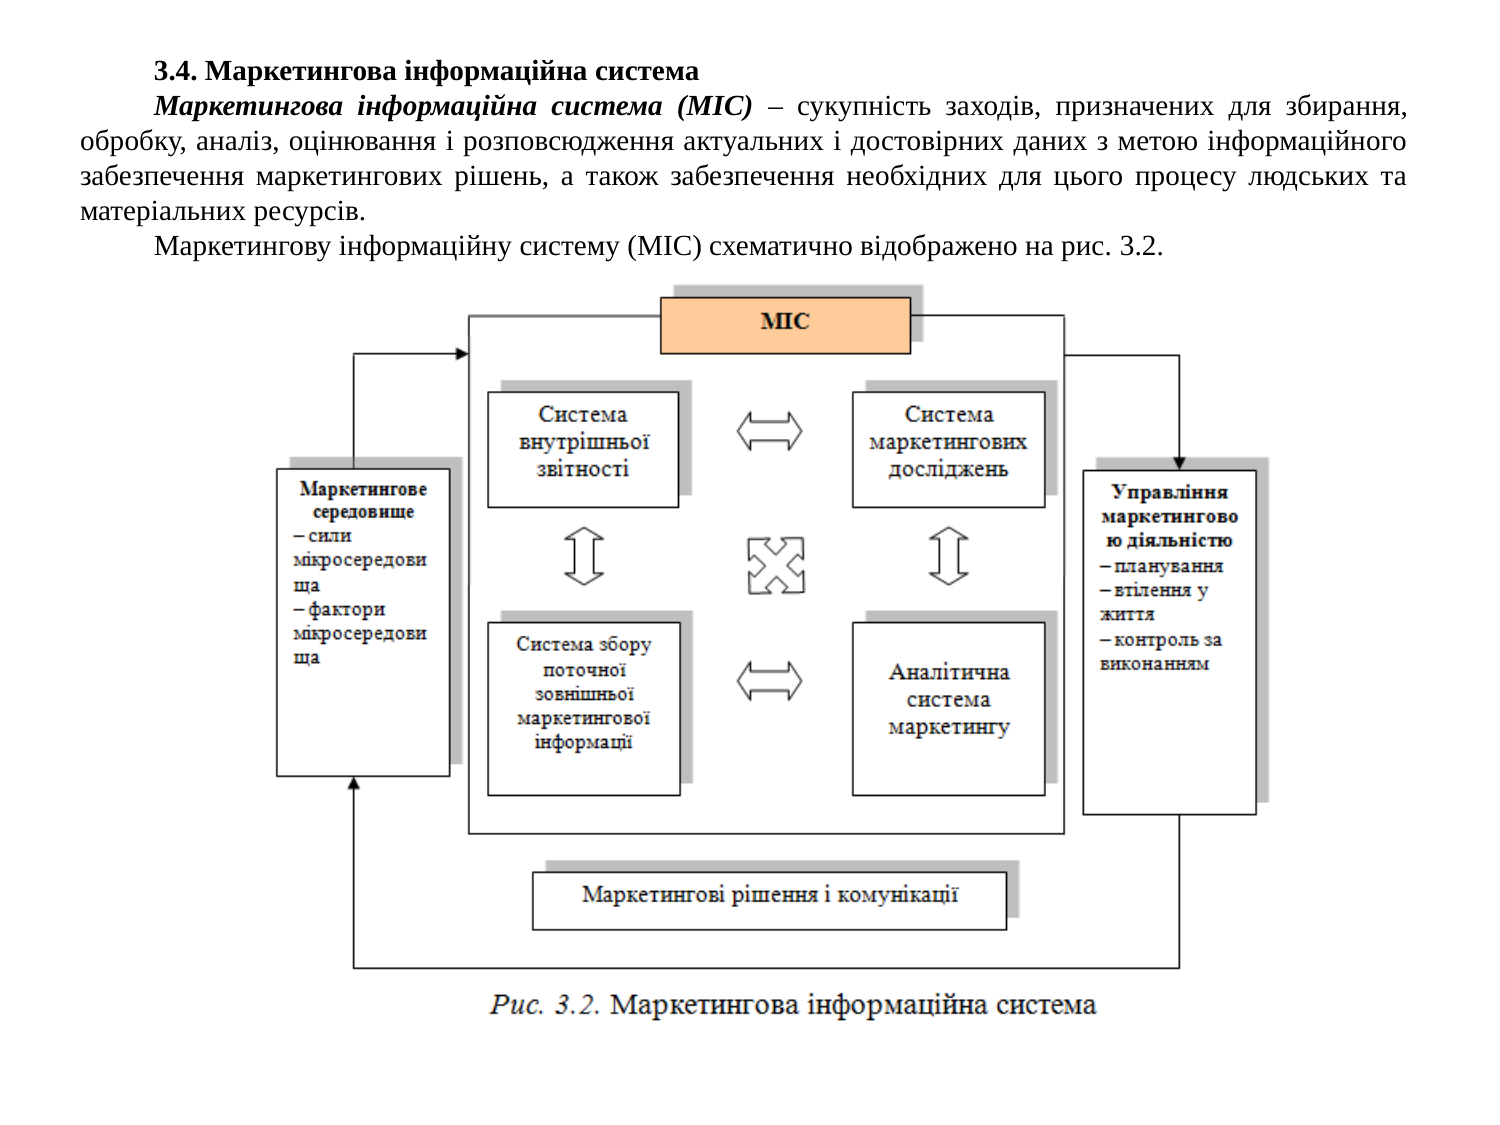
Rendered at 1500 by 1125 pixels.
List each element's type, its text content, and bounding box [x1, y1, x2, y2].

text_box 3.4. Маркетингова інформаційна система Маркетингова інформаційна система (МІС) – сукупність заходів, призначених для збирання, обробку, аналіз, оцінювання і розповсюдження актуальних і достовірних даних з метою інформаційного забезпечення маркетингових рішень, а також забезпечення необхідних для цього процесу людських та матеріальних ресурсів. Маркетингову інформаційну систему (МІС) схематично відображено на рис. 3.2. [64, 43, 1424, 269]
picture [206, 278, 1286, 1043]
